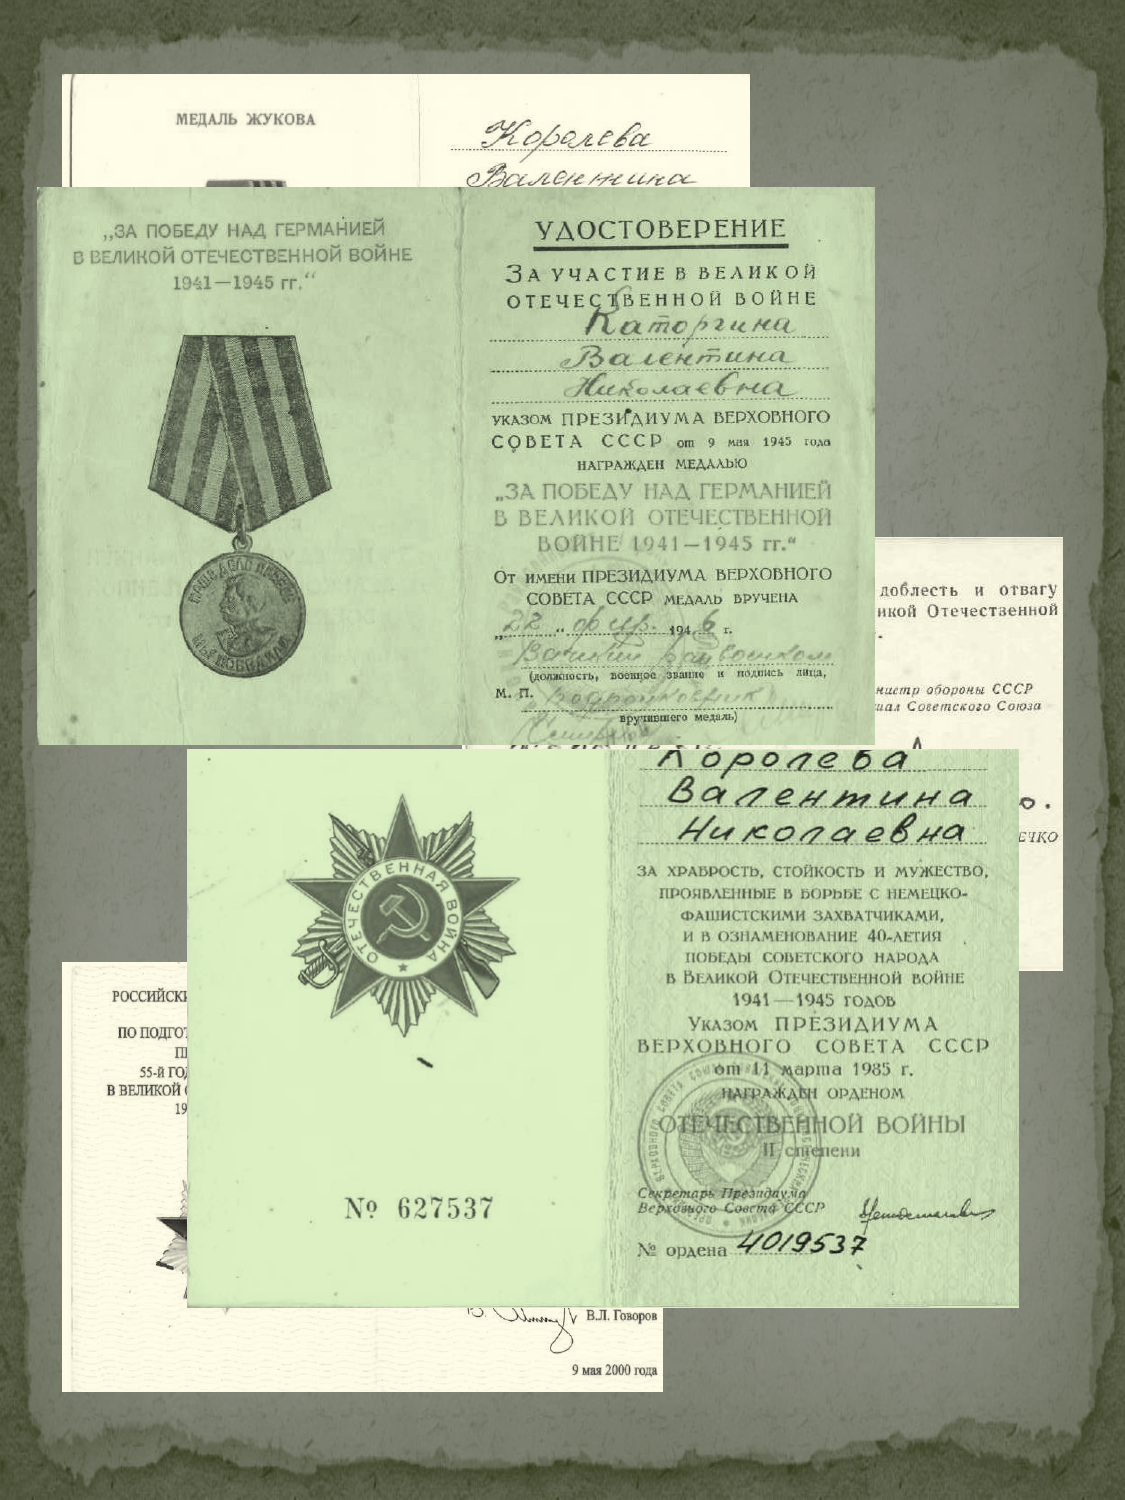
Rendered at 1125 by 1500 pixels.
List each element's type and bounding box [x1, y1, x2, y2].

picture [39, 76, 1063, 1393]
